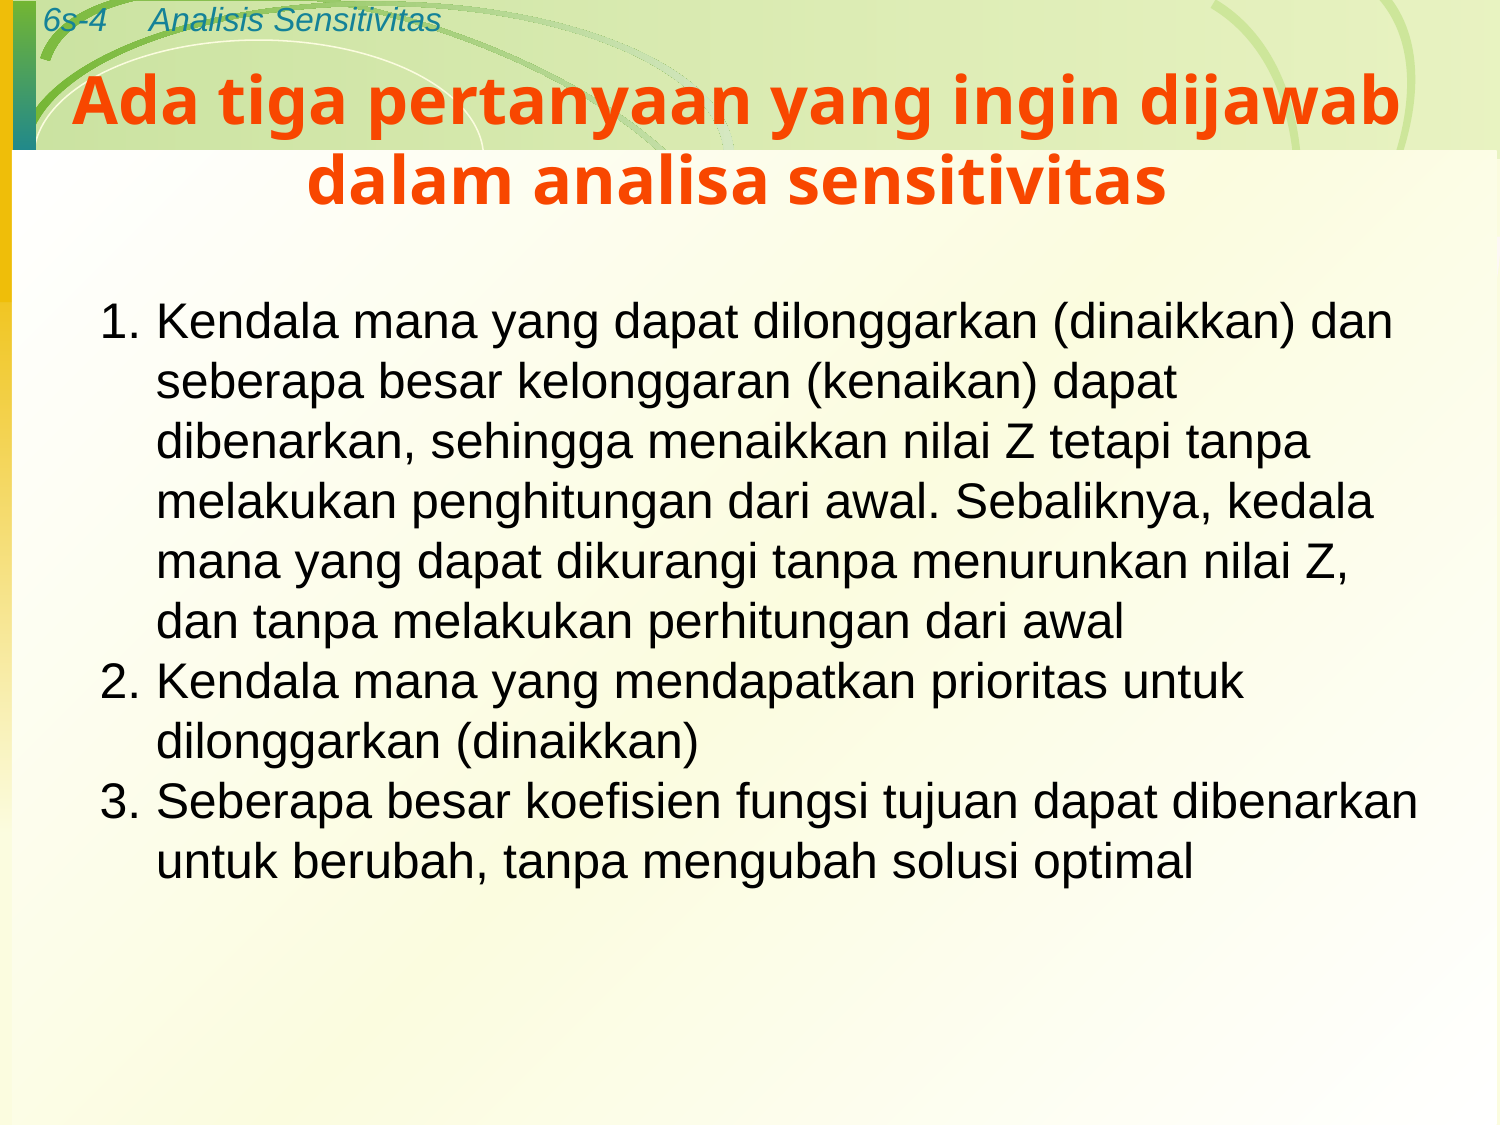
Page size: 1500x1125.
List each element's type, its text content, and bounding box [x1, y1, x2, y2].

text_box Kendala mana yang dapat dilonggarkan (dinaikkan) dan seberapa besar kelonggaran (kenaikan) dapat dibenarkan, sehingga menaikkan nilai Z tetapi tanpa melakukan penghitungan dari awal. Sebaliknya, kedala mana yang dapat dikurangi tanpa menurunkan nilai Z, dan tanpa melakukan perhitungan dari awal Kendala mana yang mendapatkan prioritas untuk dilonggarkan (dinaikkan) Seberapa besar koefisien fungsi tujuan dapat dibenarkan untuk berubah, tanpa mengubah solusi optimal [84, 281, 1438, 1038]
title Ada tiga pertanyaan yang ingin dijawab dalam analisa sensitivitas [37, 49, 1438, 226]
